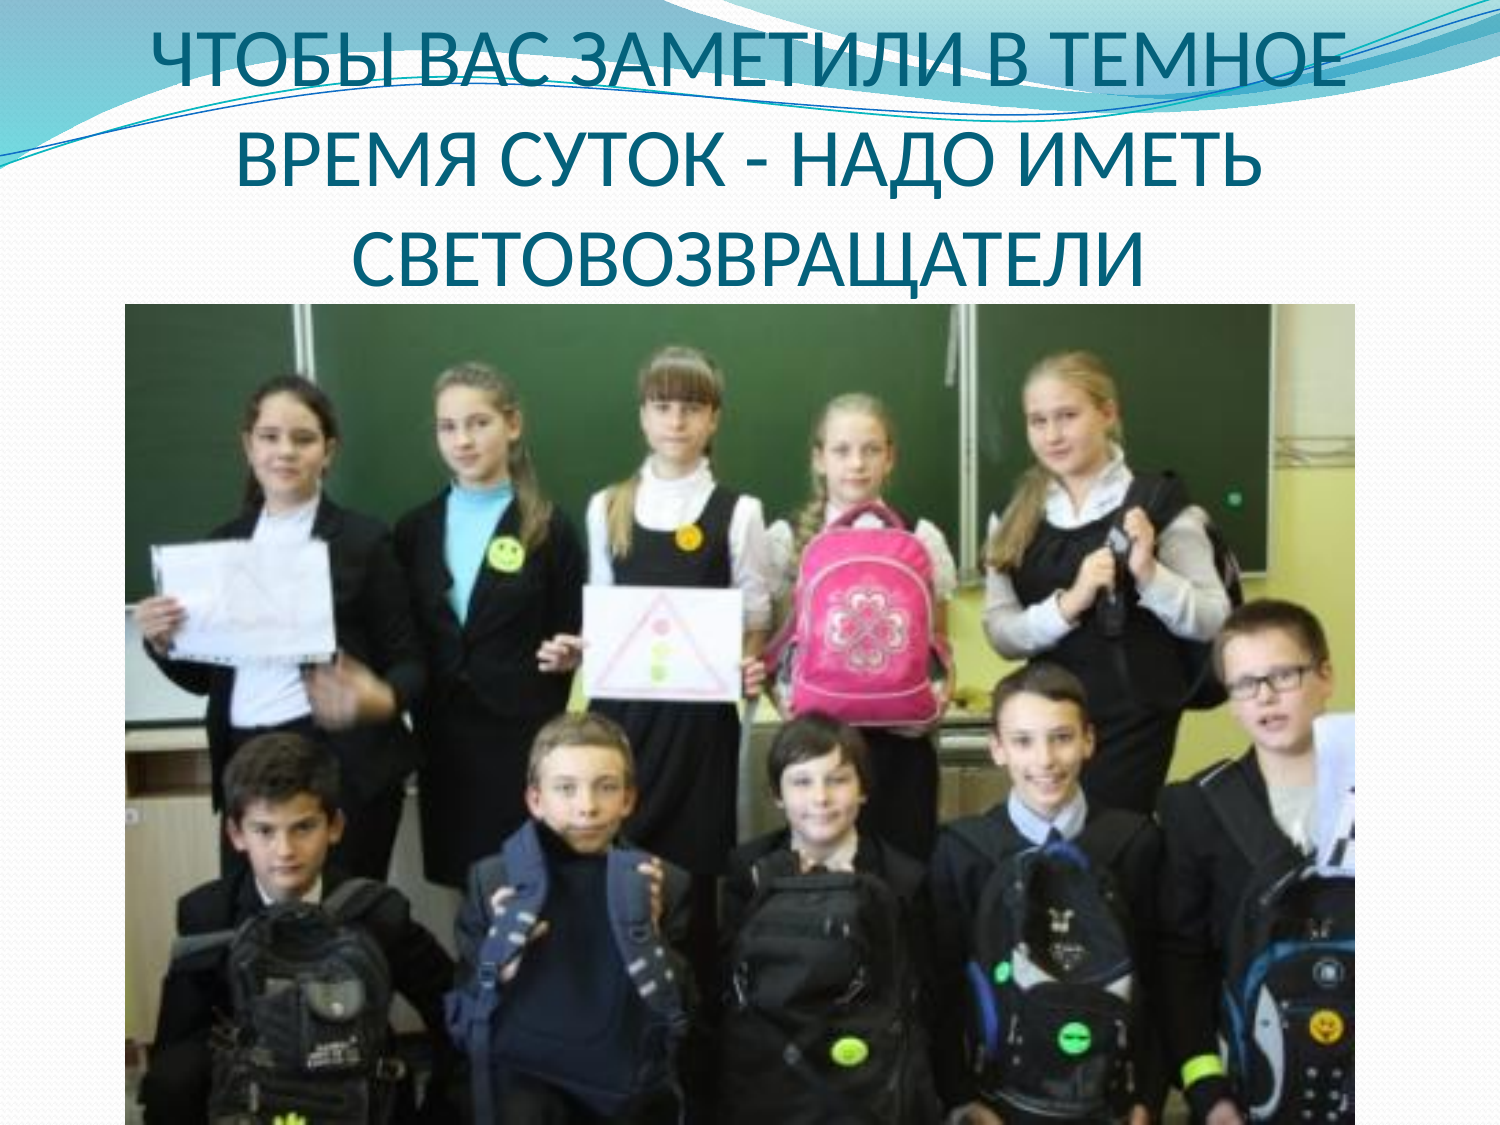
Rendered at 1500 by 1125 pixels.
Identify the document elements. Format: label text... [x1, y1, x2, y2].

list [124, 303, 1356, 1125]
title ЧТОБЫ ВАС ЗАМЕТИЛИ В ТЕМНОЕ ВРЕМЯ СУТОК - НАДО ИМЕТЬ СВЕТОВОЗВРАЩАТЕЛИ [75, 115, 1425, 303]
